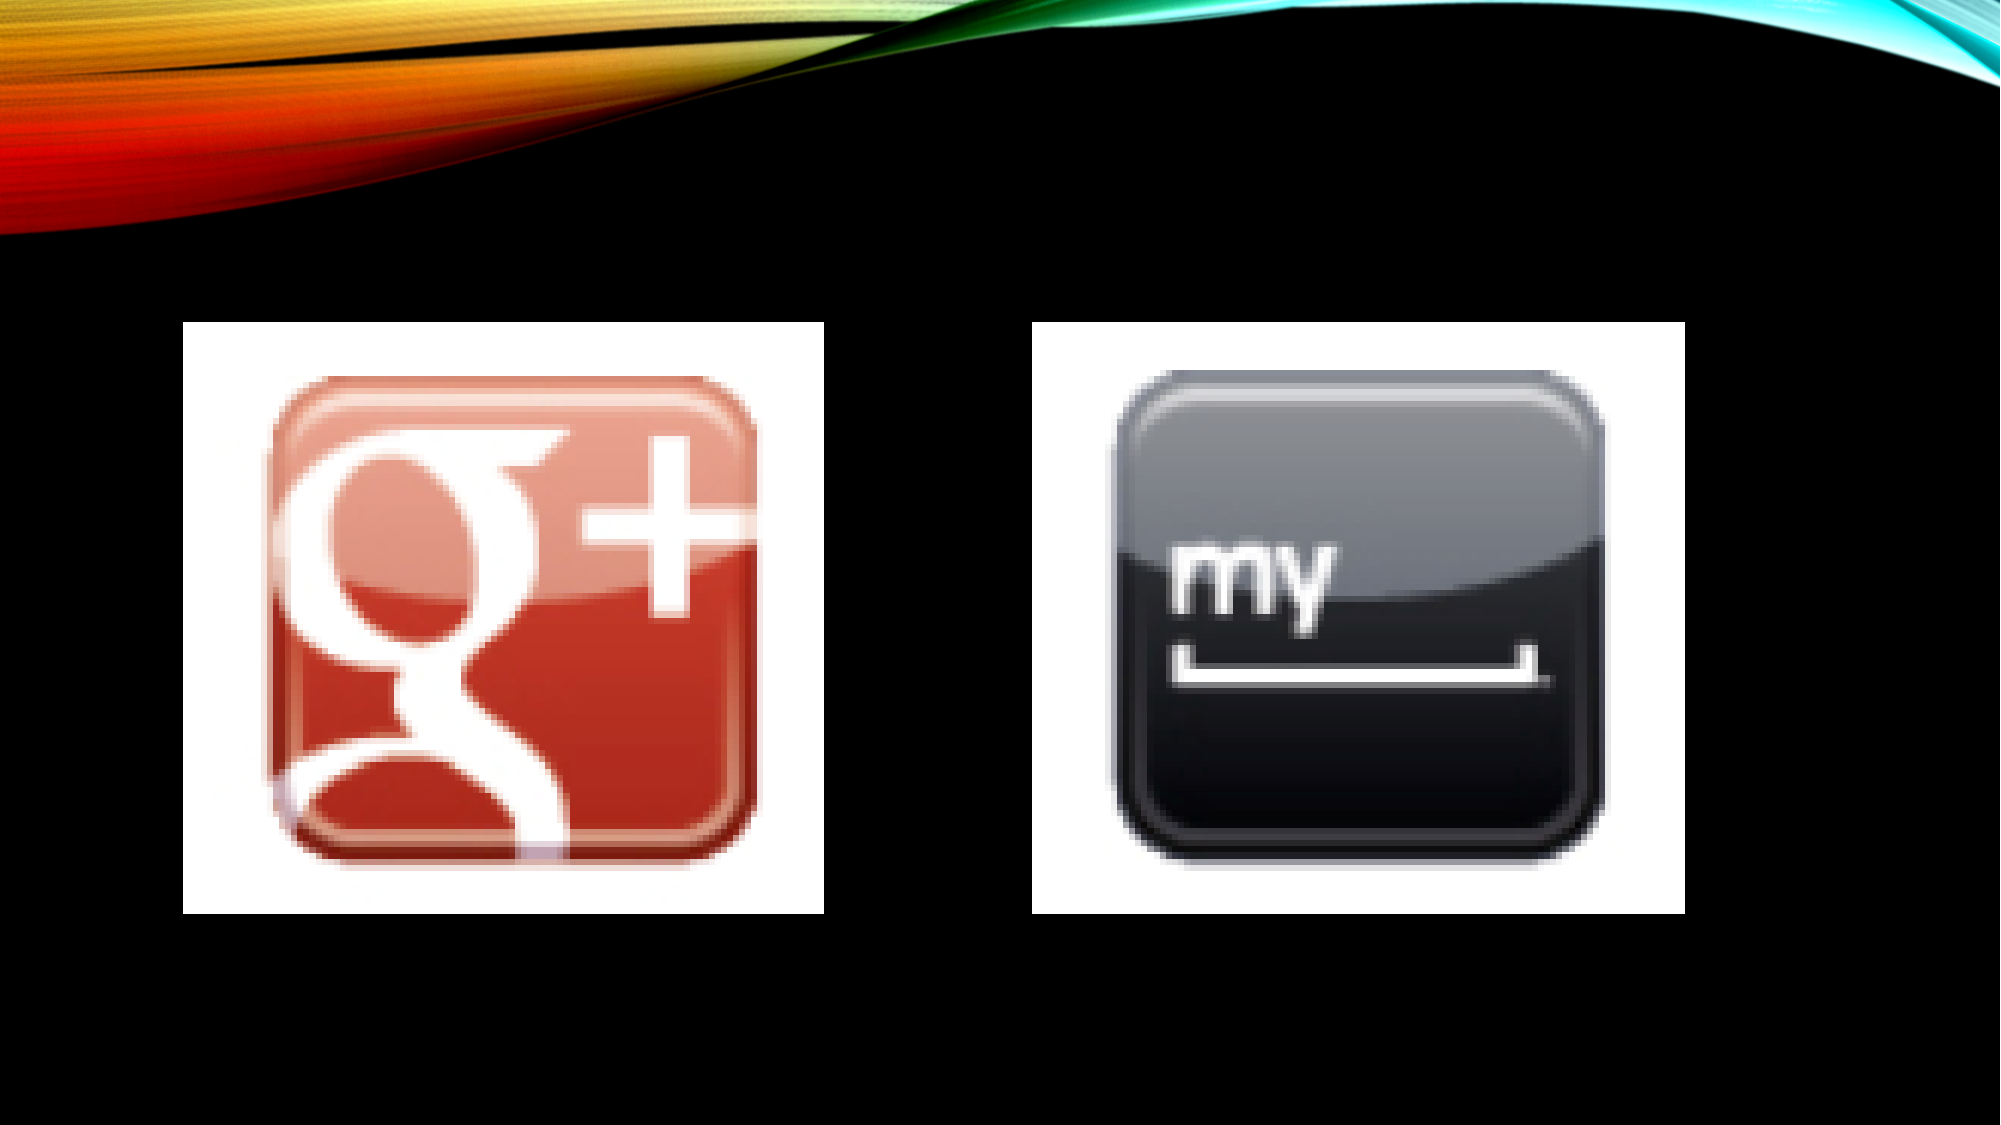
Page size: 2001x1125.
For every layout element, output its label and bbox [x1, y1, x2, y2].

picture [183, 322, 824, 914]
picture [1032, 322, 1686, 914]
picture [0, 0, 2000, 237]
